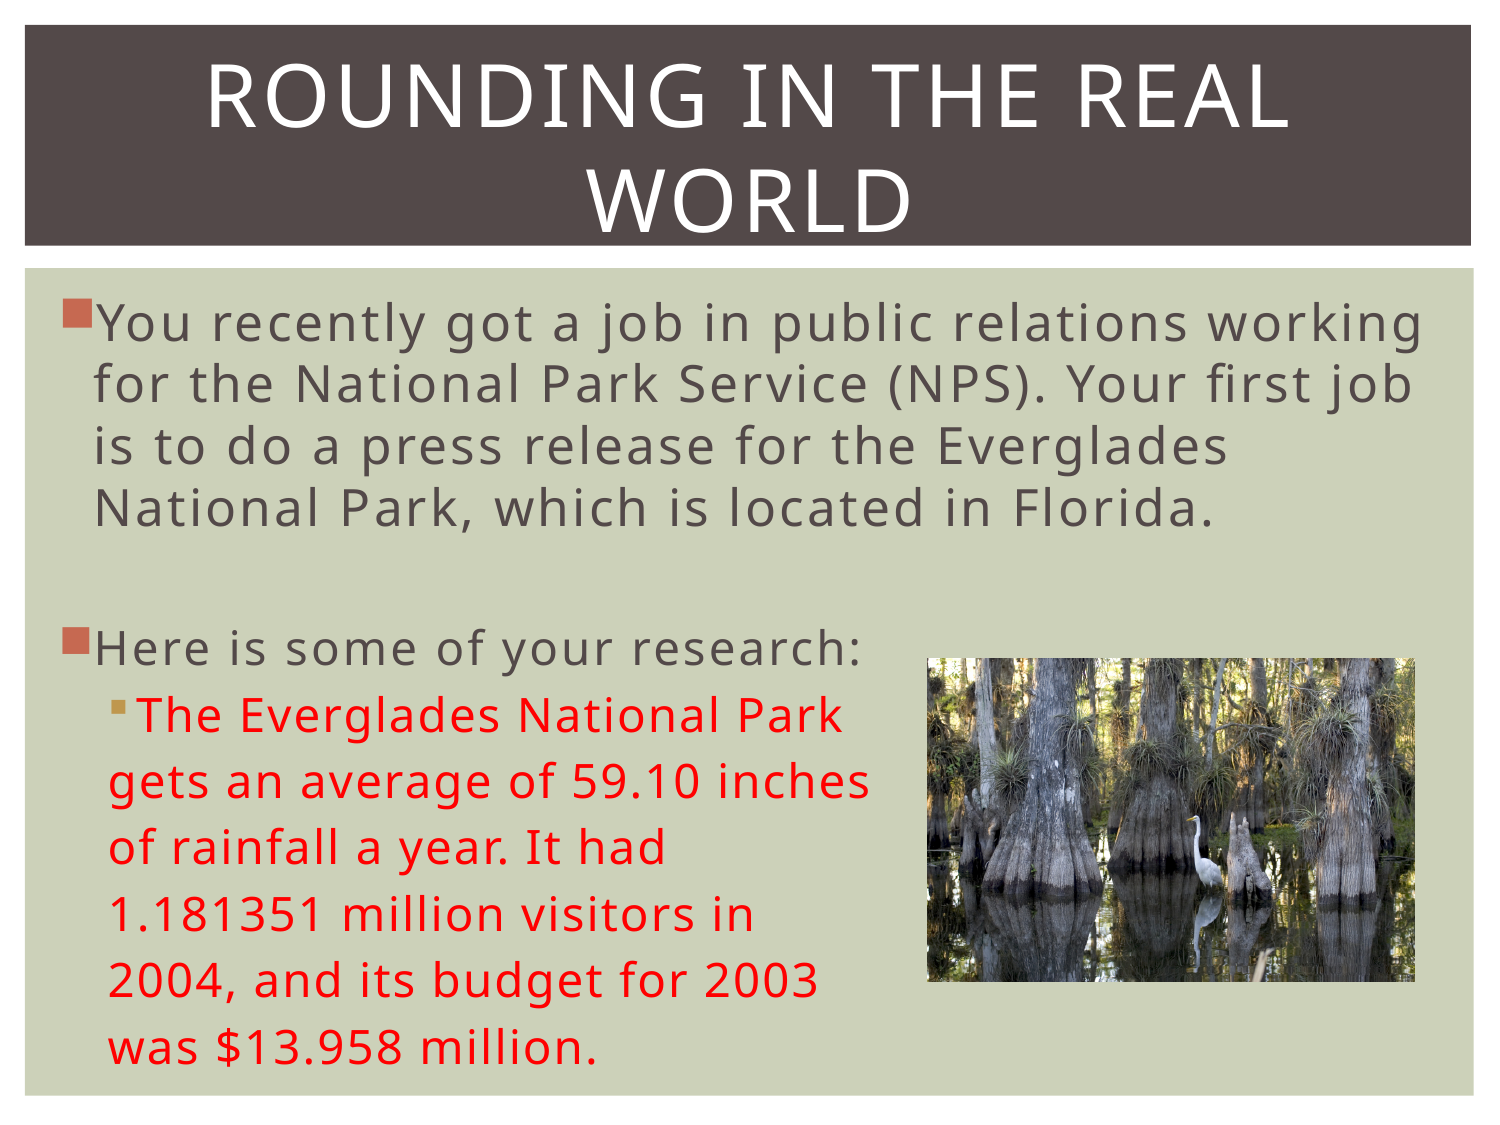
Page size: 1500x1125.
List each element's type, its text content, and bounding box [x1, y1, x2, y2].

picture [927, 658, 1416, 983]
list You recently got a job in public relations working for the National Park Service (NPS). Your first job is to do a press release for the Everglades National Park, which is located in Florida. Here is some of your research: The Everglades National Park gets an average of 59.10 inches of rainfall a year. It had 1.181351 million visitors in 2004, and its budget for 2003 was $13.958 million. [35, 282, 1466, 1096]
title Rounding in the real World [62, 58, 1438, 232]
